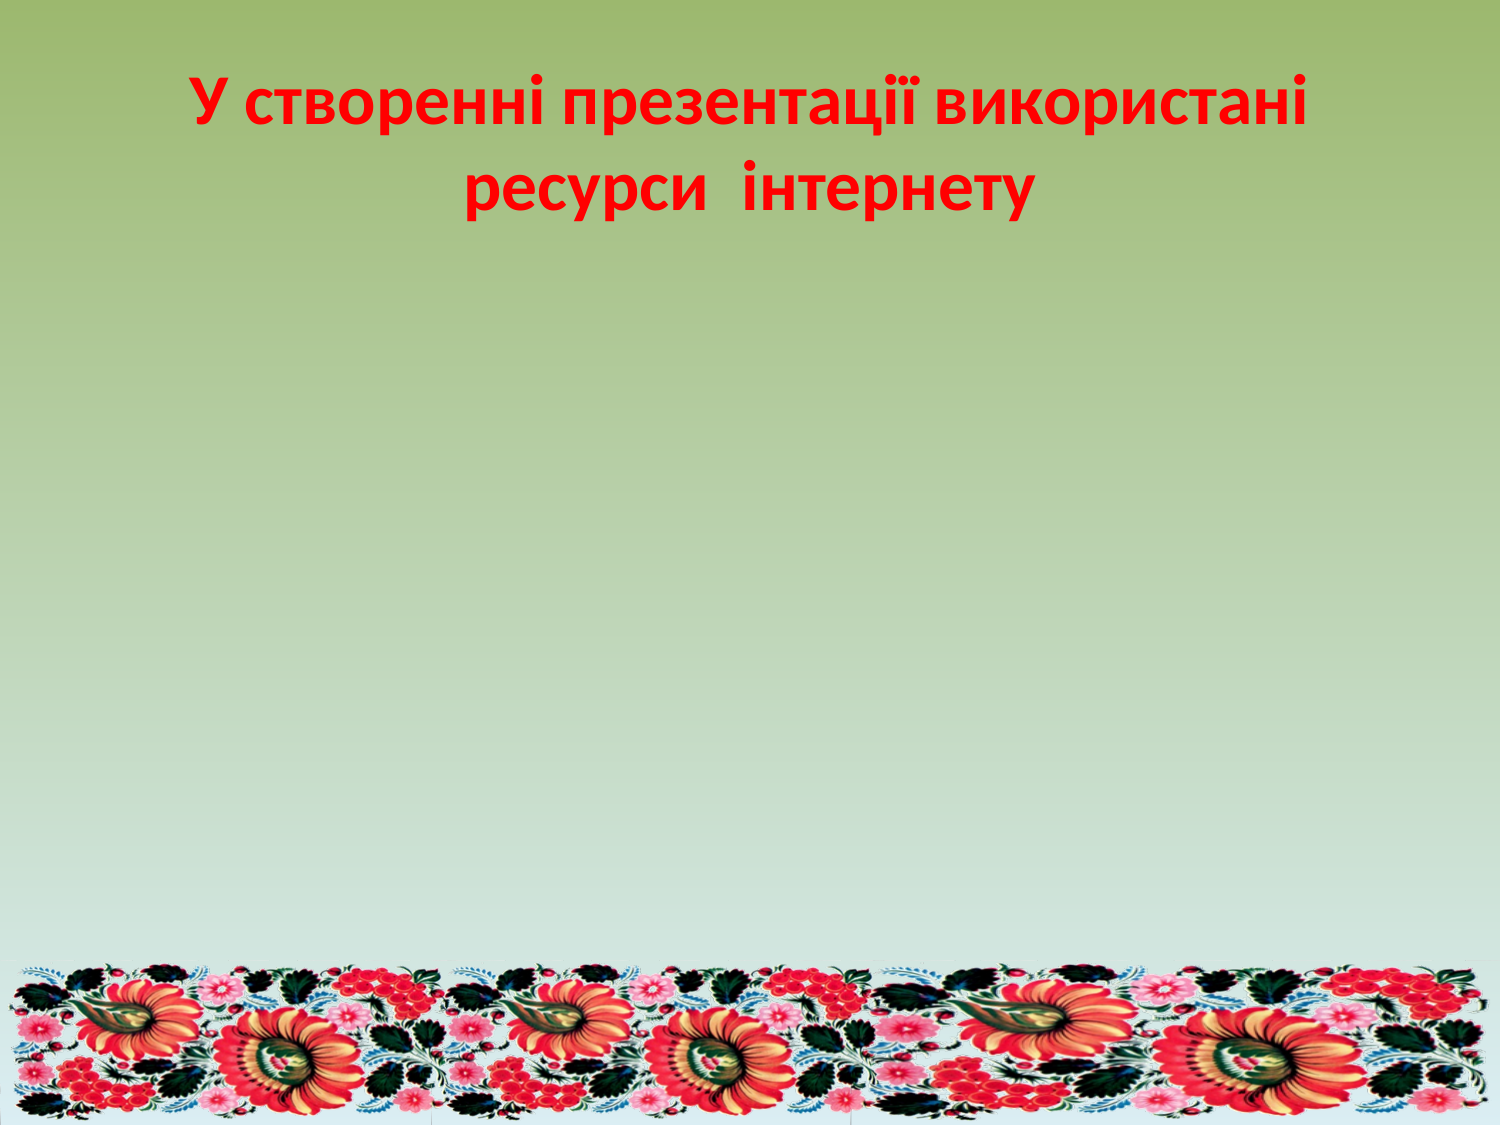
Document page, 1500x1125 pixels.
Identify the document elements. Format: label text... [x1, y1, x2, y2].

picture [0, 960, 1500, 1125]
title У створенні презентації використані ресурси інтернету [75, 45, 1425, 233]
